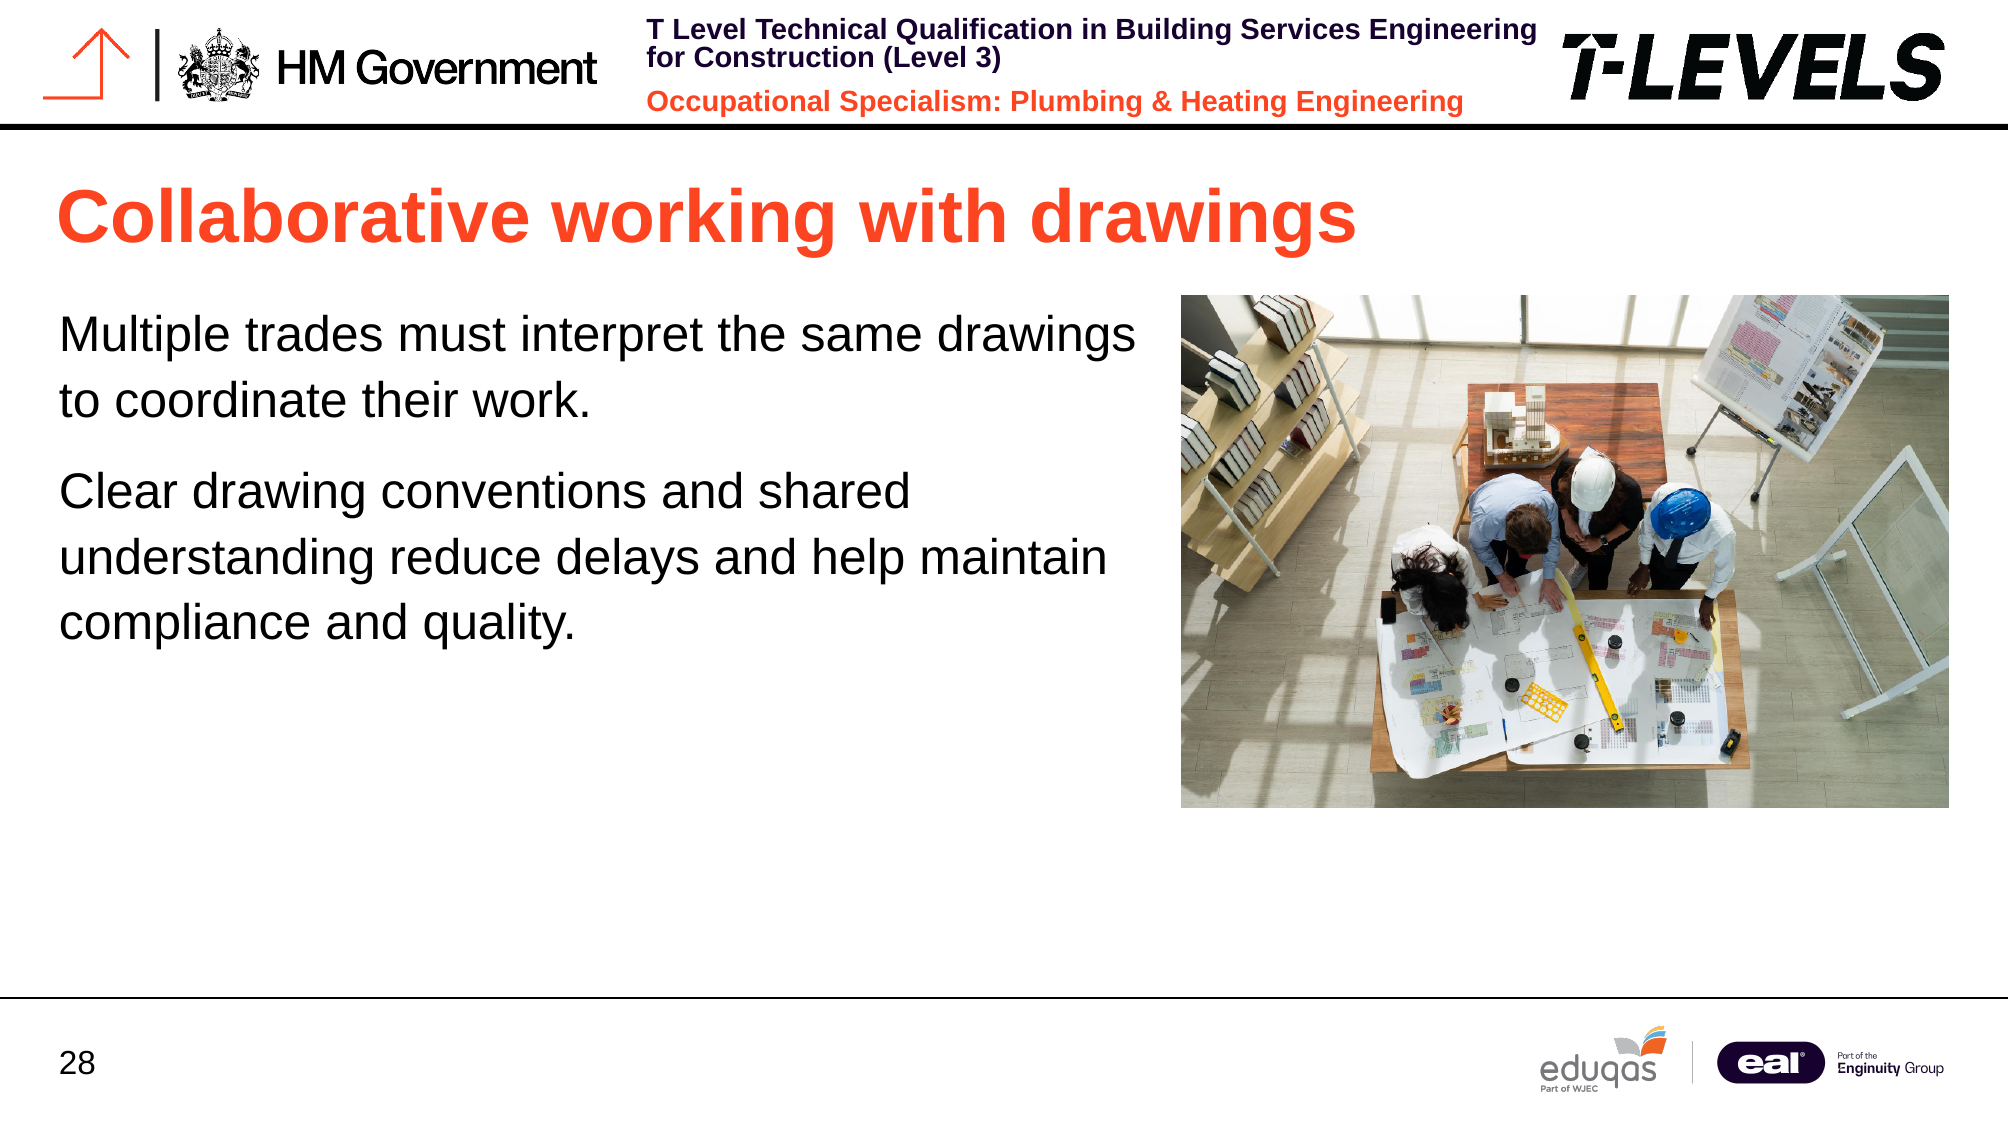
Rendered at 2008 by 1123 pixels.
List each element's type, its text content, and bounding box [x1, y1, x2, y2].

picture [1180, 295, 1949, 808]
picture [1543, 25, 1964, 108]
picture [1535, 1021, 1949, 1097]
picture [38, 27, 136, 100]
picture [155, 28, 597, 102]
title Collaborative working with drawings [41, 111, 1949, 314]
list Multiple trades must interpret the same drawings to coordinate their work. Clear drawing conventions and shared understanding reduce delays and help maintain compliance and quality. [59, 295, 1182, 975]
